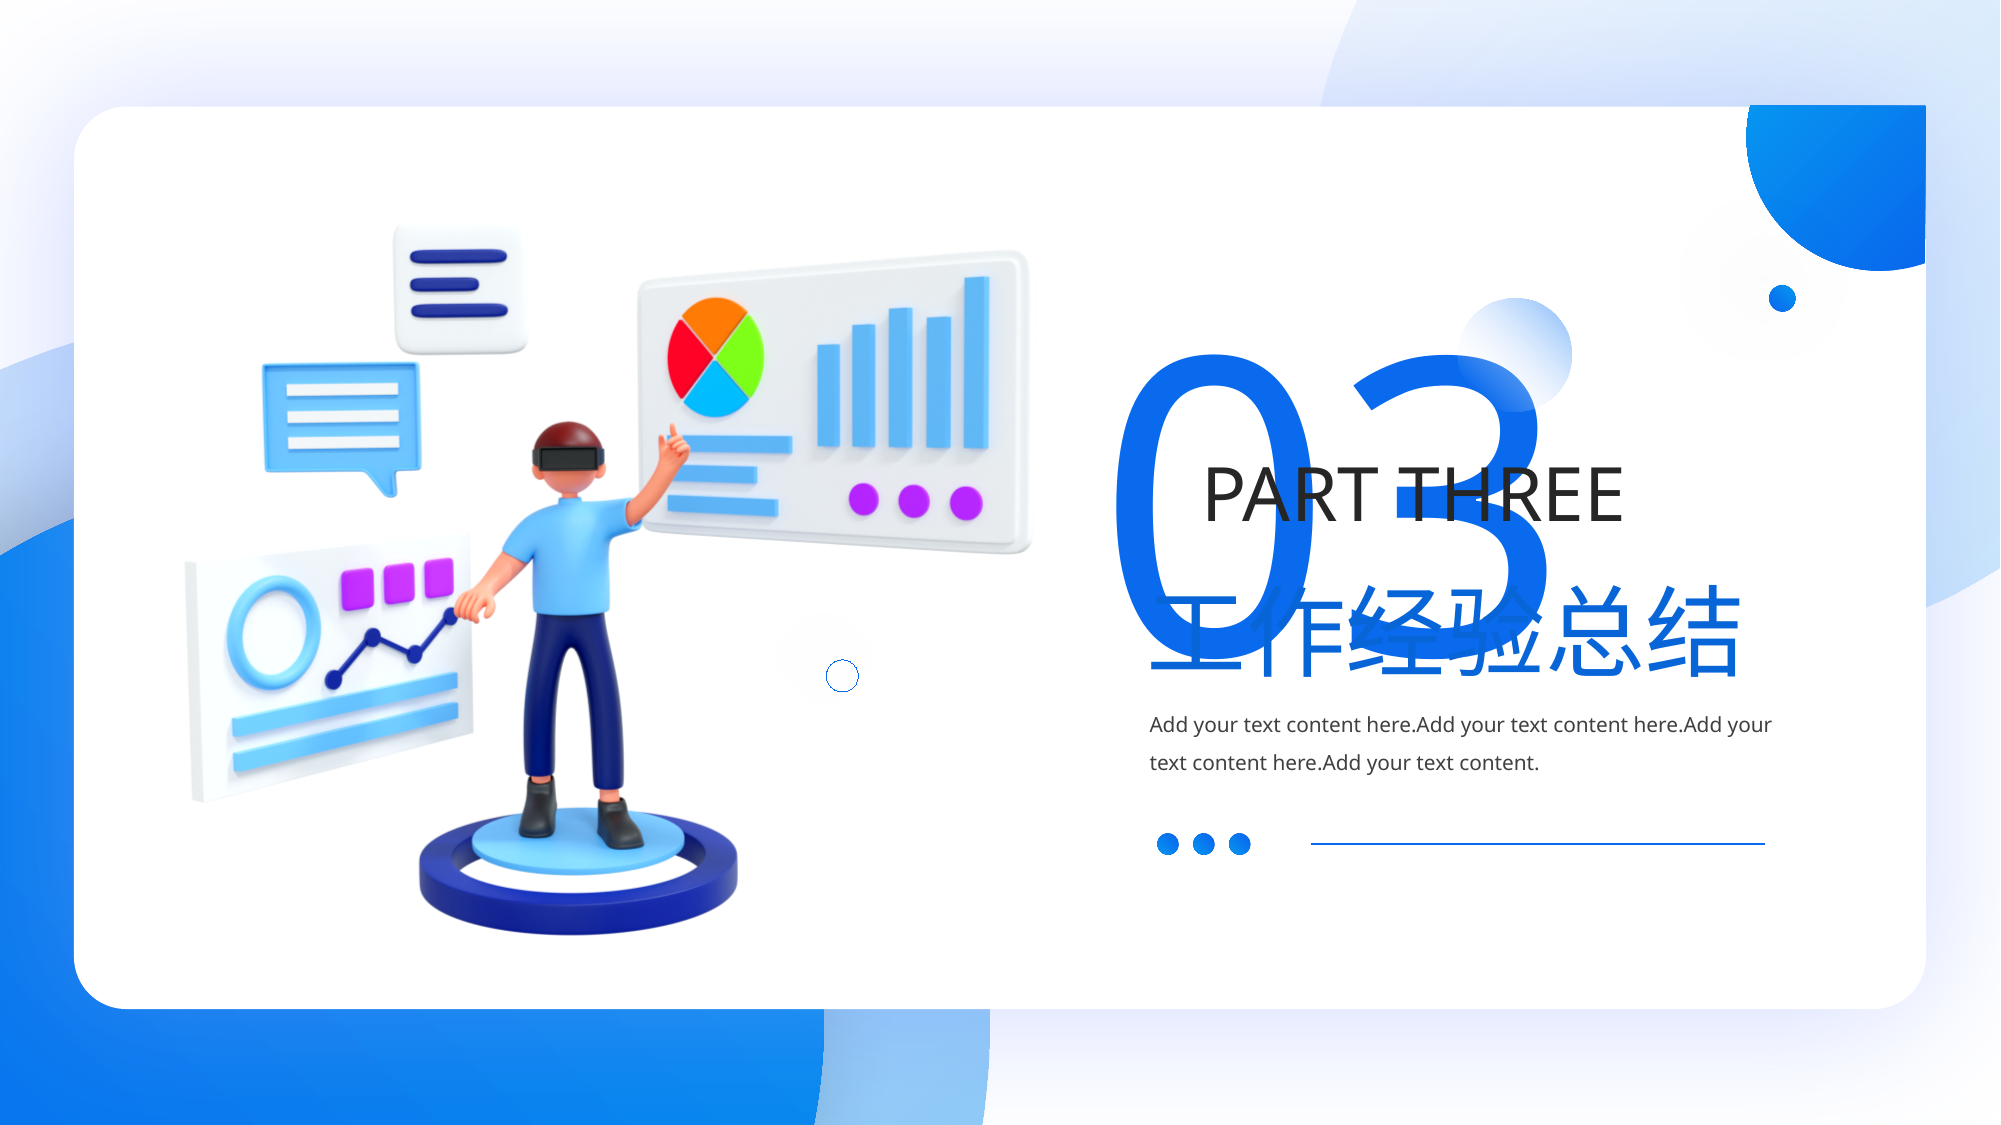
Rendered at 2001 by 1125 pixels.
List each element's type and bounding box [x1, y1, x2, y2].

text_box [0, 0, 2000, 1125]
